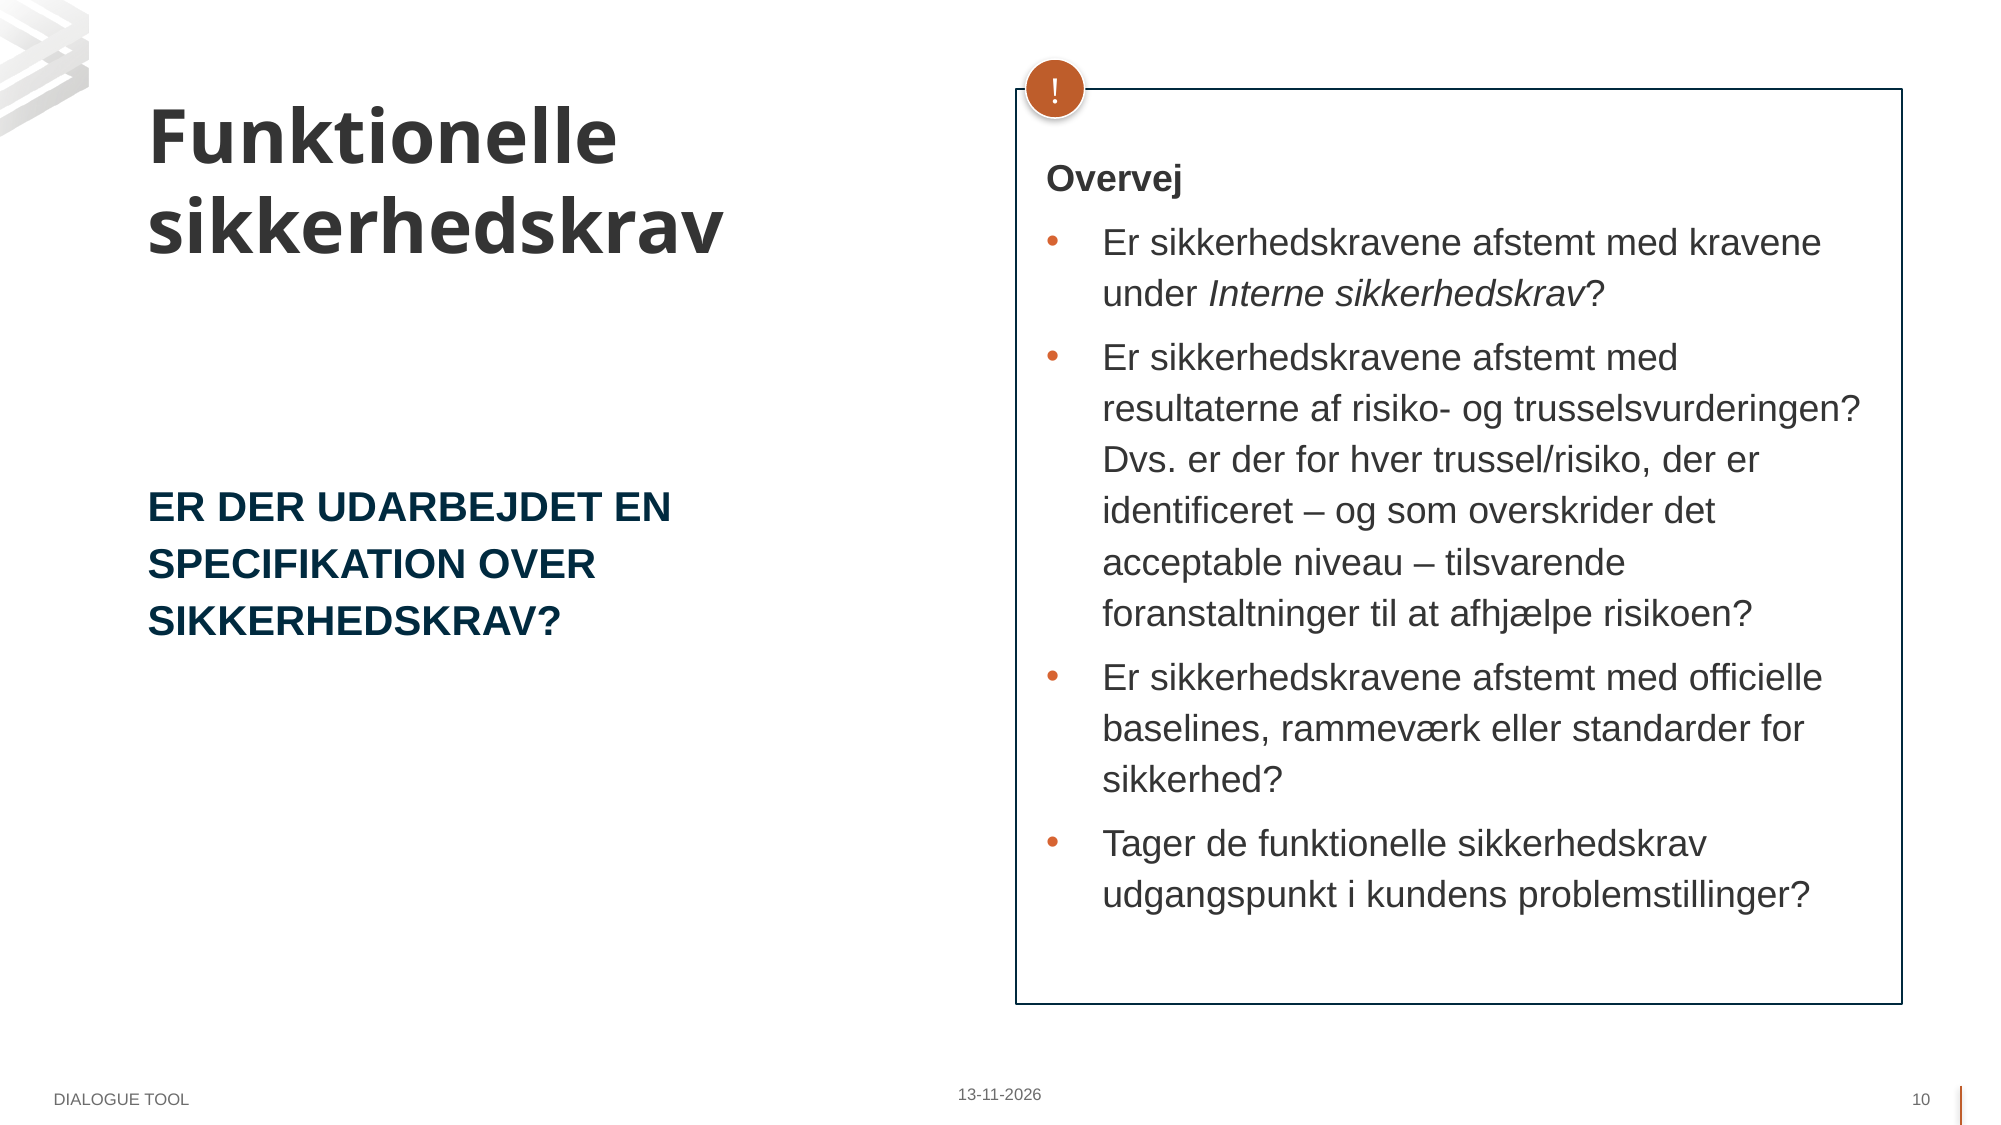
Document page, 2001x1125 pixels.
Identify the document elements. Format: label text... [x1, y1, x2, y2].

text_box ! [1024, 58, 1086, 119]
slide_number 10 [1852, 1081, 1946, 1112]
list Er der udarbejdet en specifikation over sikkerhedskrav? [147, 472, 945, 1004]
list Overvej Er sikkerhedskravene afstemt med kravene under Interne sikkerhedskrav? Er sikkerhedskravene afstemt med resultaterne af risiko- og trusselsvurderingen? Dvs. er der for hver trussel/risiko, der er identificeret – og som overskrider det acceptable niveau – tilsvarende foranstaltninger til at afhjælpe risikoen? Er sikkerhedskravene afstemt med officielle baselines, rammeværk eller standarder for sikkerhed? Tager de funktionelle sikkerhedskrav udgangspunkt i kundens problemstillinger? [1015, 88, 1903, 1005]
picture [0, 0, 89, 182]
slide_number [793, 1076, 1207, 1112]
footer DIALOGUE TOOL [38, 1081, 326, 1112]
title Funktionelle sikkerhedskrav [147, 88, 984, 271]
